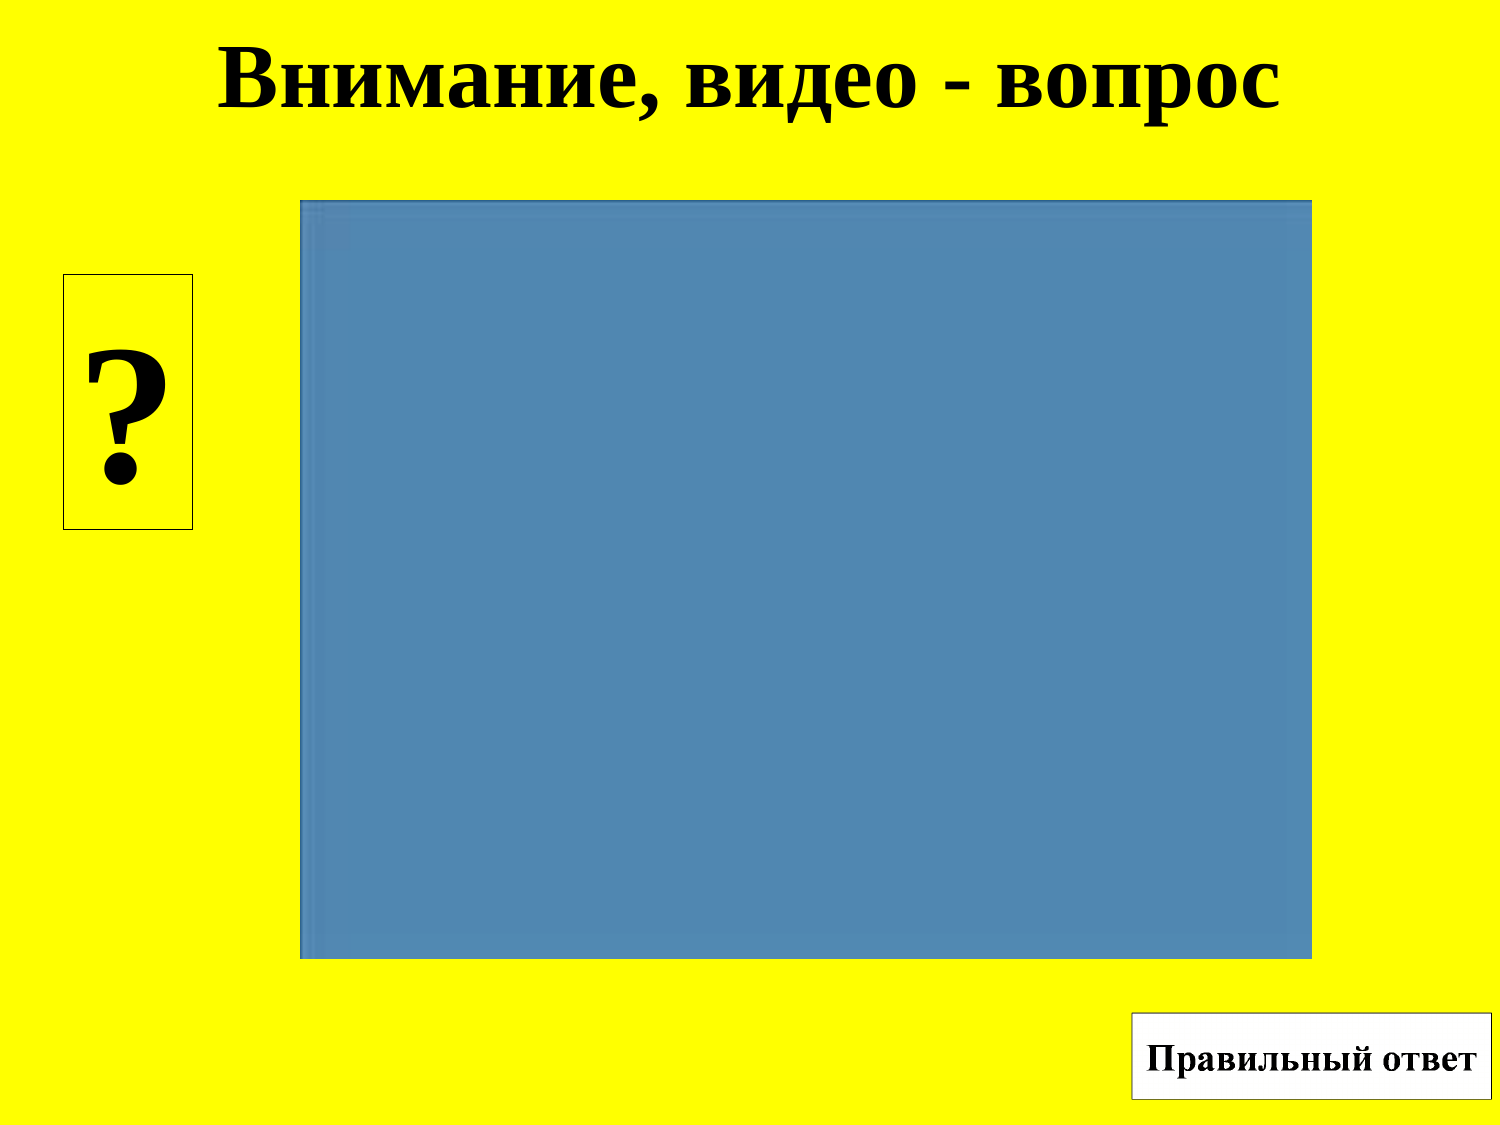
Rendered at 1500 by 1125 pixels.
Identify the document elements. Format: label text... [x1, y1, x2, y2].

text_box Внимание, видео - вопрос [74, 0, 1425, 143]
picture [1122, 1012, 1500, 1101]
text_box ? [63, 274, 193, 530]
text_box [299, 199, 1313, 960]
